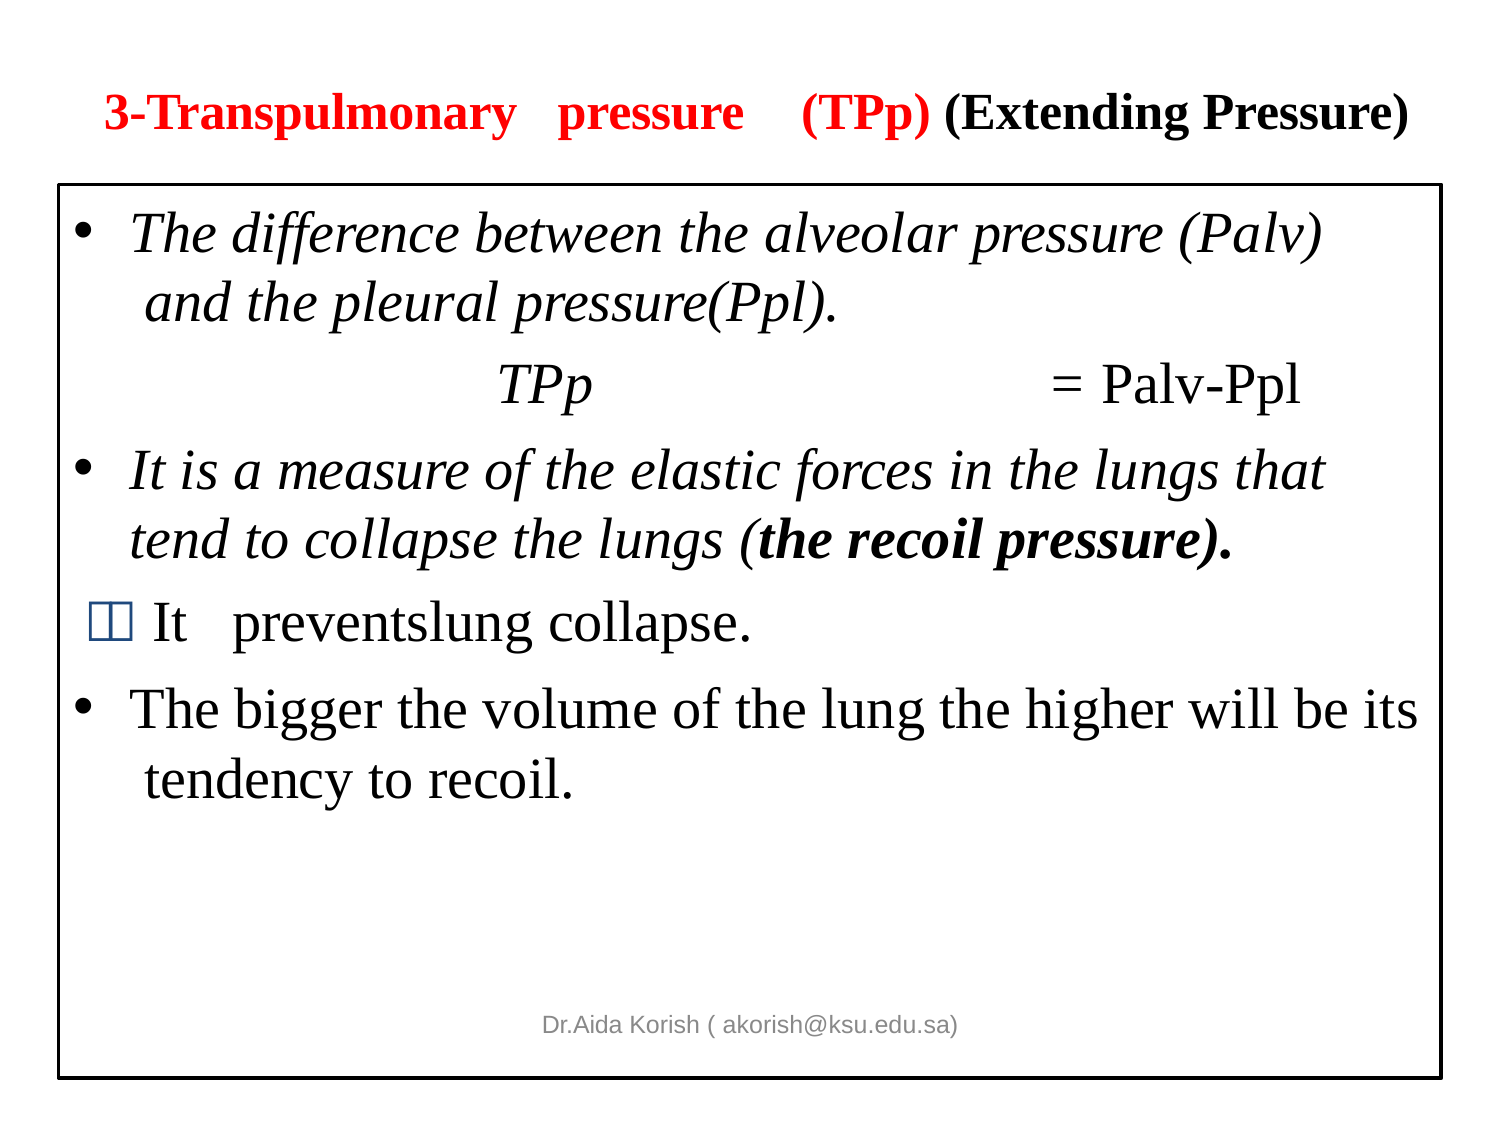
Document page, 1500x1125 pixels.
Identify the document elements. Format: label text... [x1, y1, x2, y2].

title 3-Transpulmonary pressure (TPp) (Extending Pressure) [53, 54, 1447, 266]
text_box The difference between the alveolar pressure (Palv) and the pleural pressure(Ppl). TPp = Palv-Ppl It is a measure of the elastic forces in the lungs that tend to collapse the lungs (the recoil pressure).  It prevents lung collapse. The bigger the volume of the lung the higher will be its tendency to recoil. [71, 195, 1423, 810]
text_box Dr.Aida Korish ( akorish@ksu.edu.sa) [539, 1010, 962, 1039]
text_box [58, 184, 1442, 1079]
